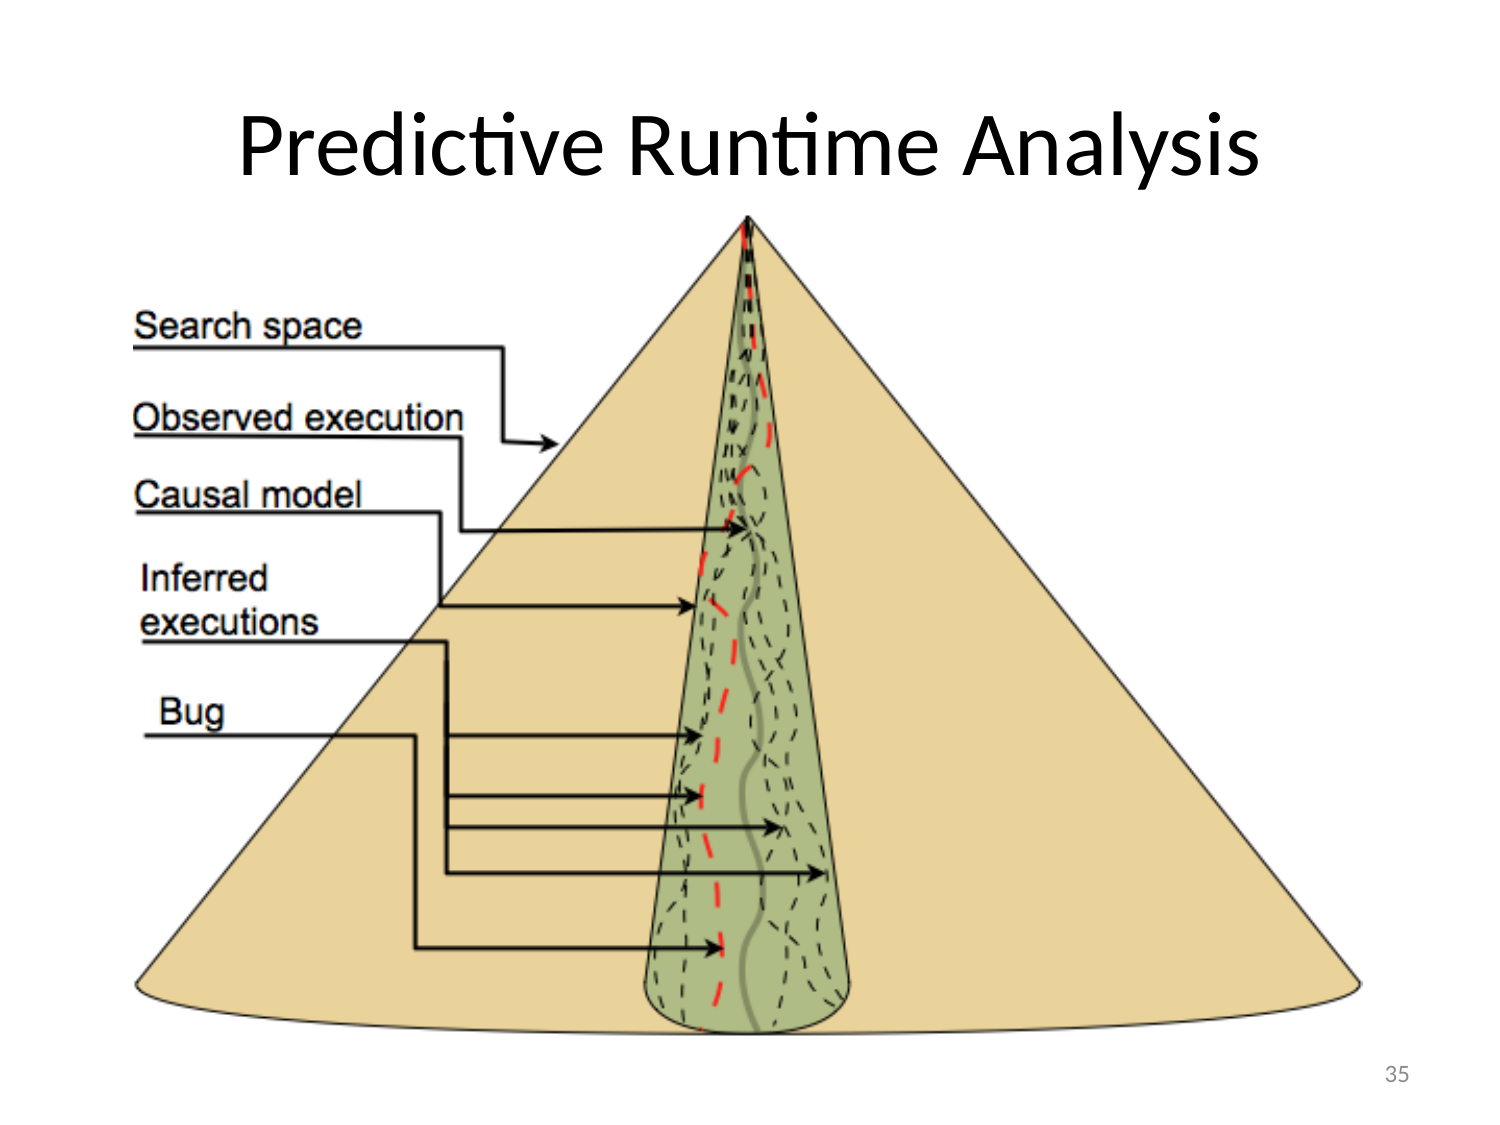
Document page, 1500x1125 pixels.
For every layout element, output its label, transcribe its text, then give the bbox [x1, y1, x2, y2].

picture [133, 212, 1363, 1040]
title Predictive Runtime Analysis [75, 45, 1425, 233]
slide_number 35 [1074, 1042, 1425, 1103]
